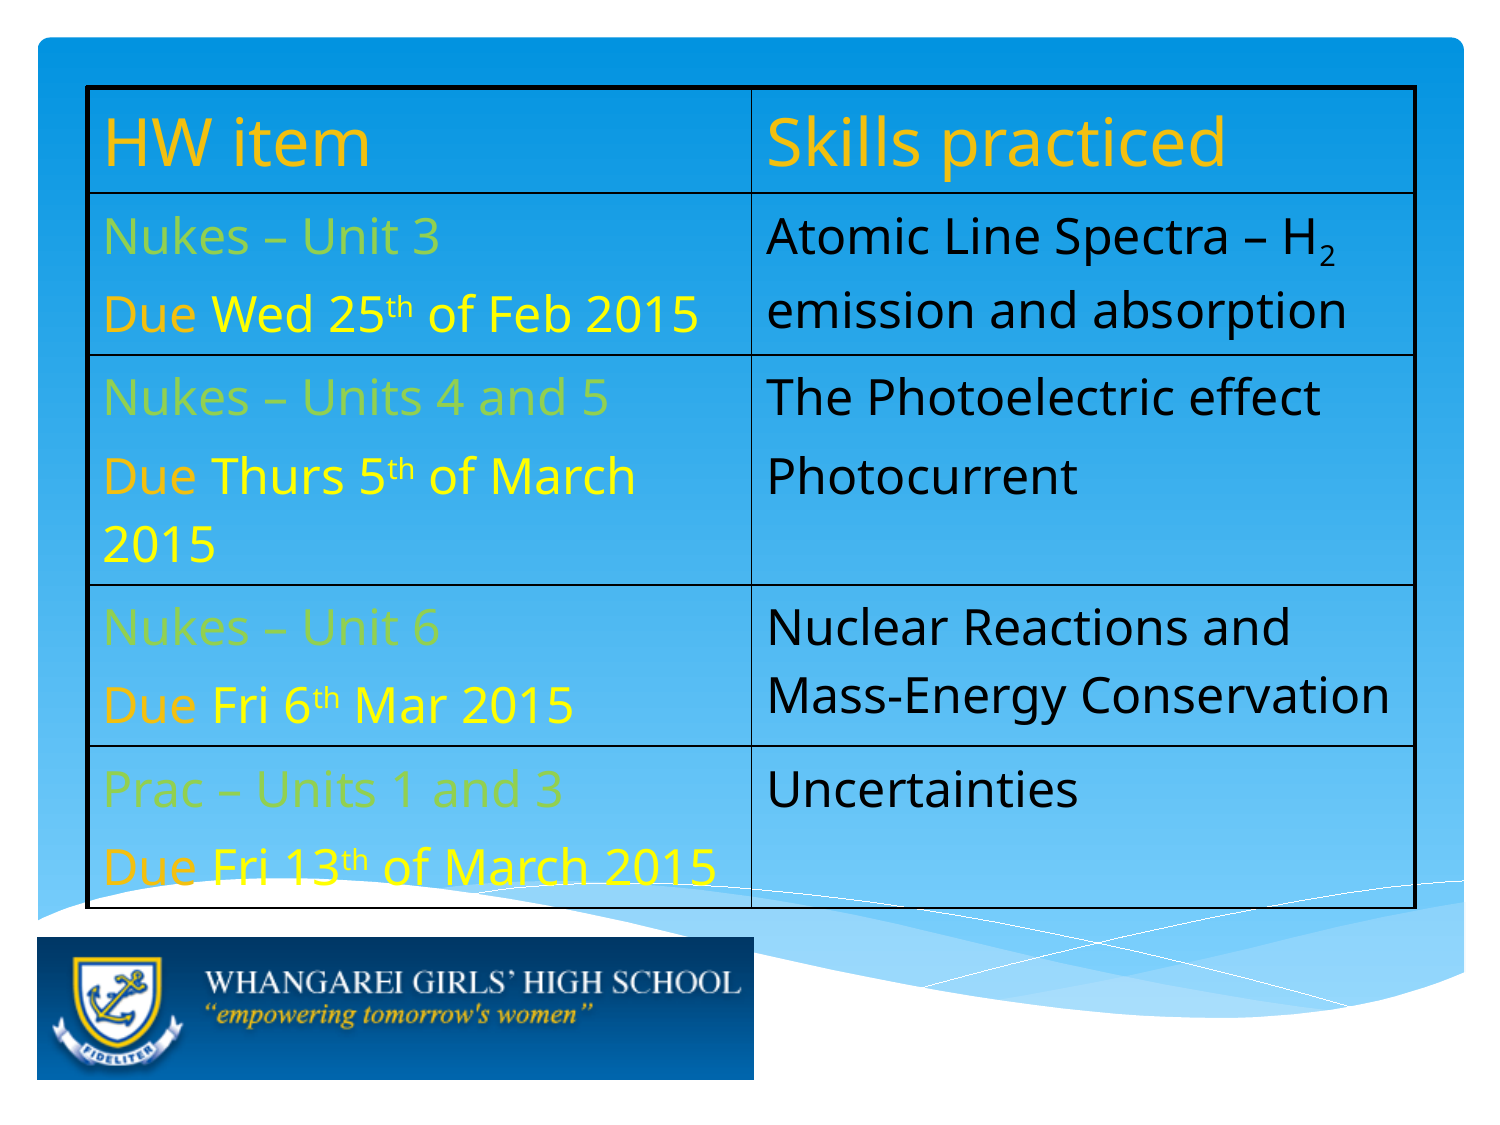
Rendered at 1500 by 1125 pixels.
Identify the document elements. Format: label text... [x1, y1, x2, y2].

table_cell Nukes – Unit 6 Due Fri 6th Mar 2015 [90, 586, 751, 745]
picture [37, 937, 754, 1080]
table_cell Nukes – Unit 3 Due Wed 25th of Feb 2015 [90, 194, 751, 354]
table_cell Prac – Units 1 and 3 Due Fri 13th of March 2015 [90, 747, 751, 907]
table_header HW item [90, 90, 751, 192]
table_header Skills practiced [752, 90, 1413, 192]
table_cell Atomic Line Spectra – H2 emission and absorption [752, 194, 1413, 354]
table_cell Nuclear Reactions and Mass-Energy Conservation [752, 586, 1413, 745]
table_cell Uncertainties [752, 747, 1413, 907]
table_cell The Photoelectric effect Photocurrent [752, 356, 1413, 584]
table_cell Nukes – Units 4 and 5 Due Thurs 5th of March 2015 [90, 356, 751, 584]
